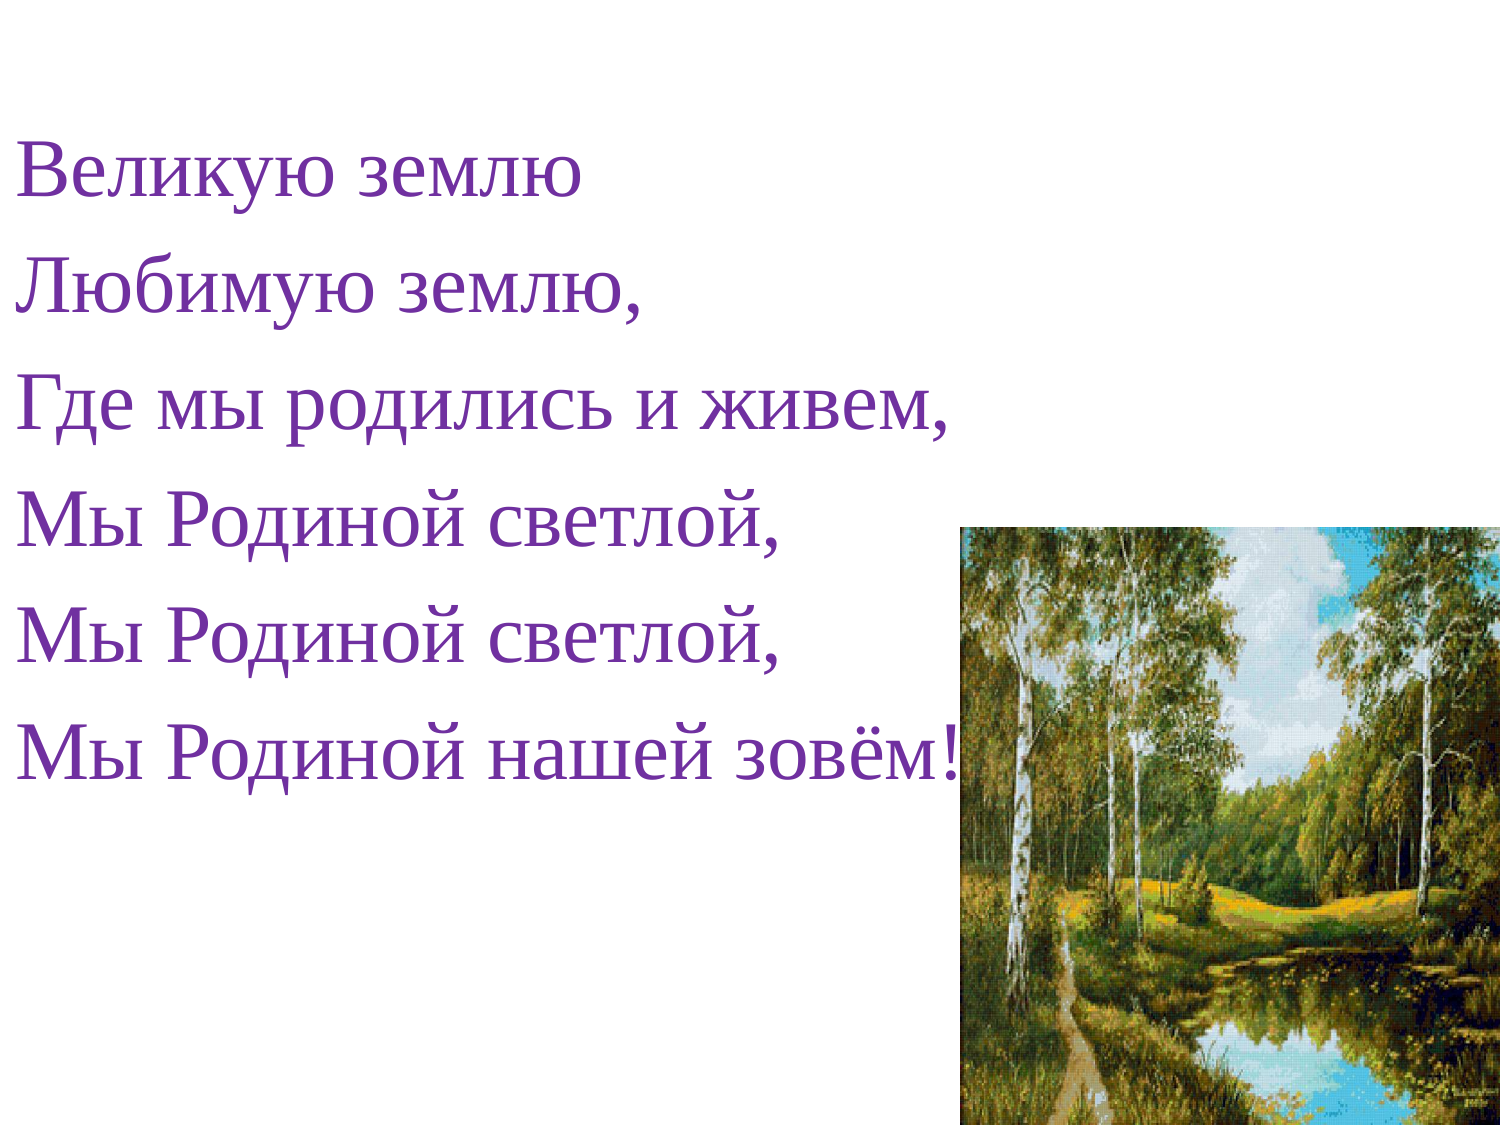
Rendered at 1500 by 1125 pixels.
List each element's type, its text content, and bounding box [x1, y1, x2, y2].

picture [960, 527, 1500, 1125]
list Великую землю Любимую землю, Где мы родились и живем, Мы Родиной светлой, Мы Родиной светлой, Мы Родиной нашей зовём! [0, 105, 1425, 1005]
